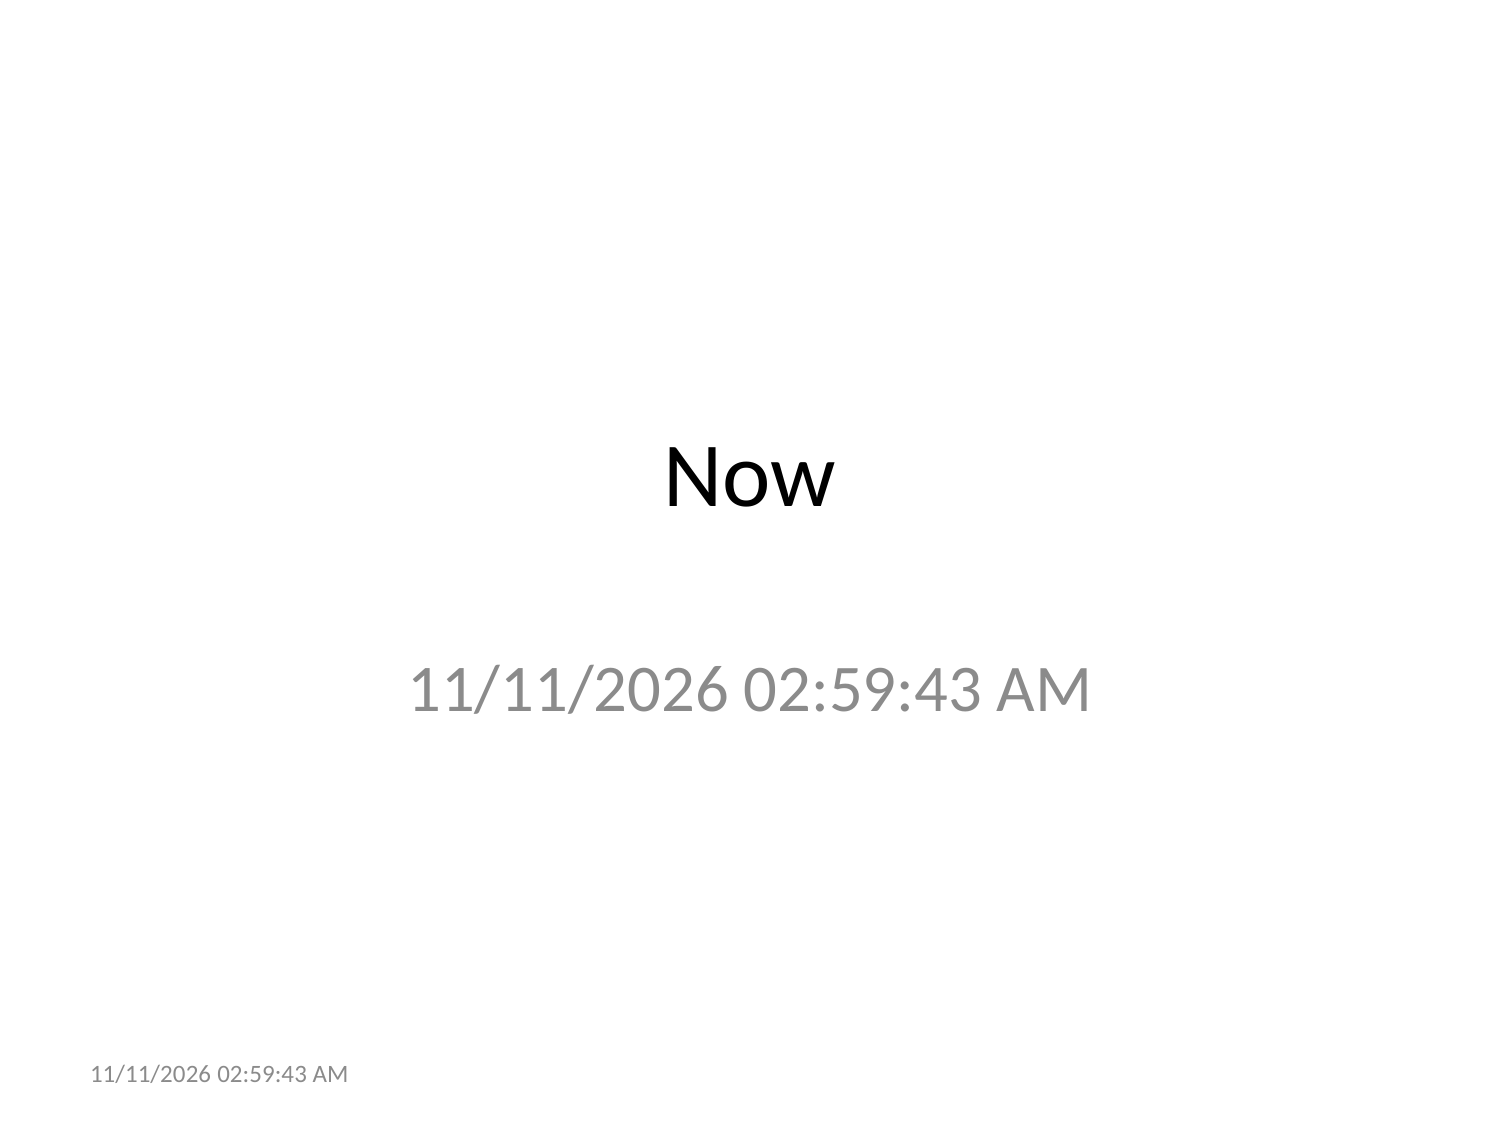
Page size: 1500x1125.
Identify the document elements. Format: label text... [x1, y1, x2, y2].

subtitle 2011-12-19 10:20:04 AM [225, 637, 1275, 925]
title Now [112, 349, 1388, 591]
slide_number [75, 1042, 425, 1103]
